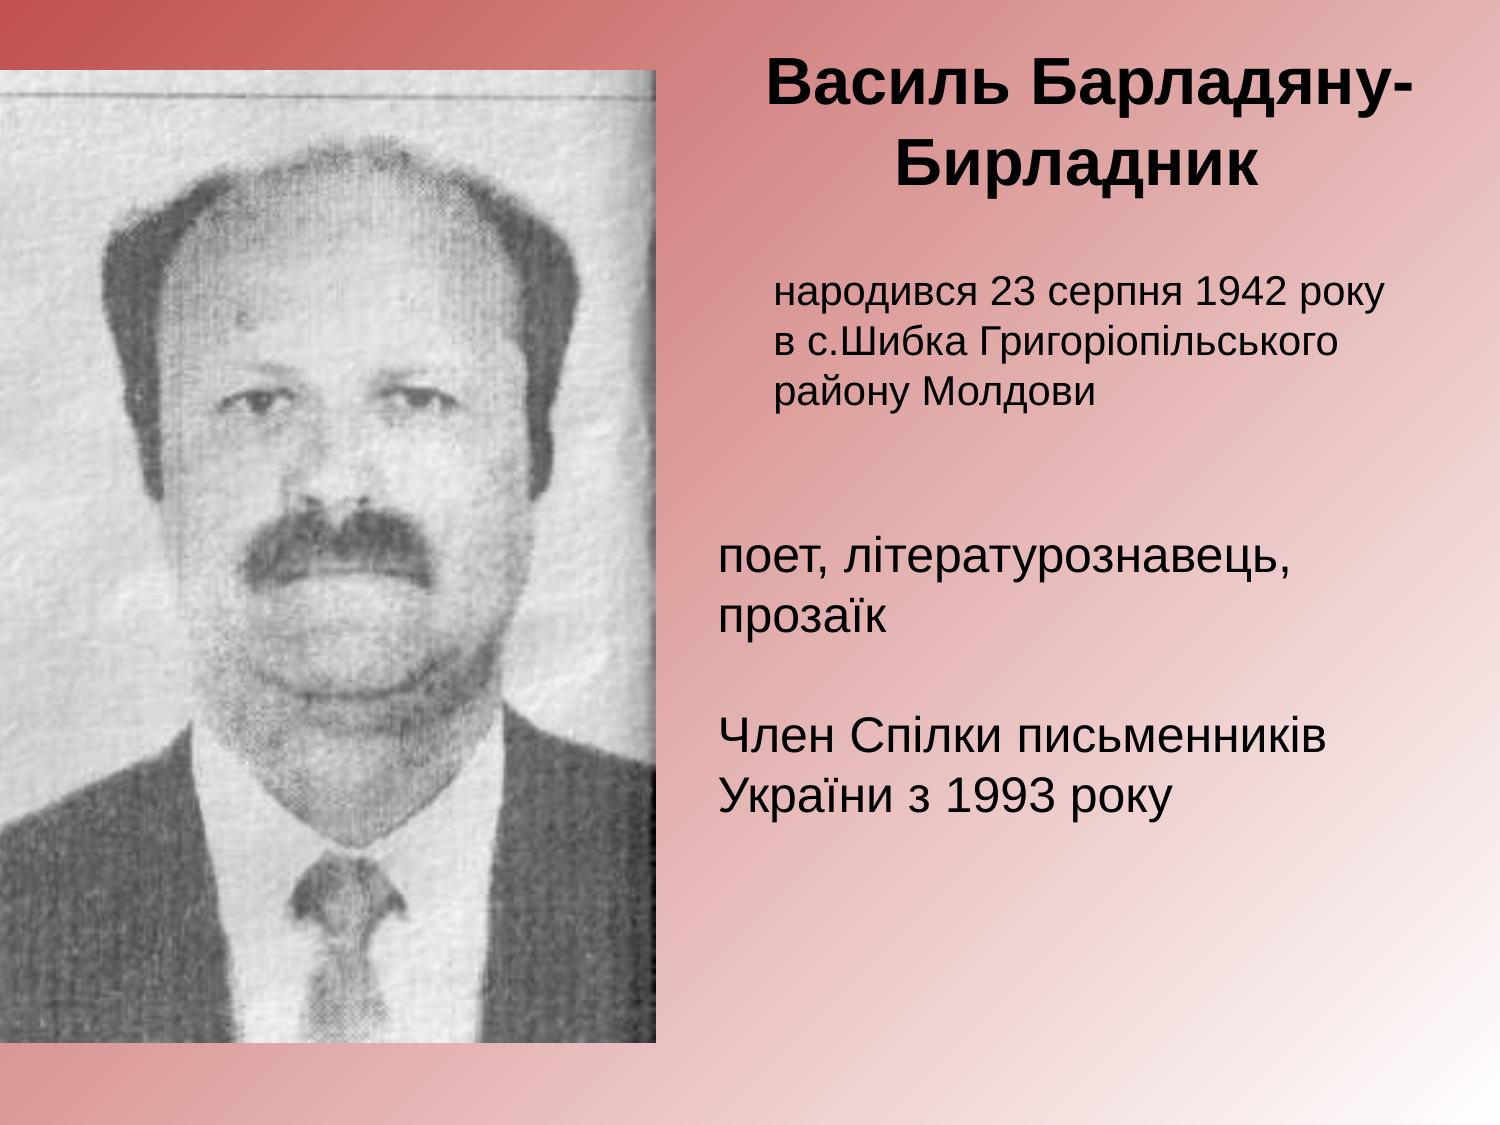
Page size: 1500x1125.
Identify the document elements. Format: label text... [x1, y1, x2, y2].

text_box Василь Барладяну- Бирладник [750, 30, 1430, 206]
picture [0, 70, 656, 1044]
text_box народився 23 серпня 1942 року в с.Шибка Григоріопільського району Молдови [758, 211, 1459, 422]
text_box поет, літературознавець, прозаїк Член Спілки письменників України з 1993 року [702, 515, 1439, 831]
